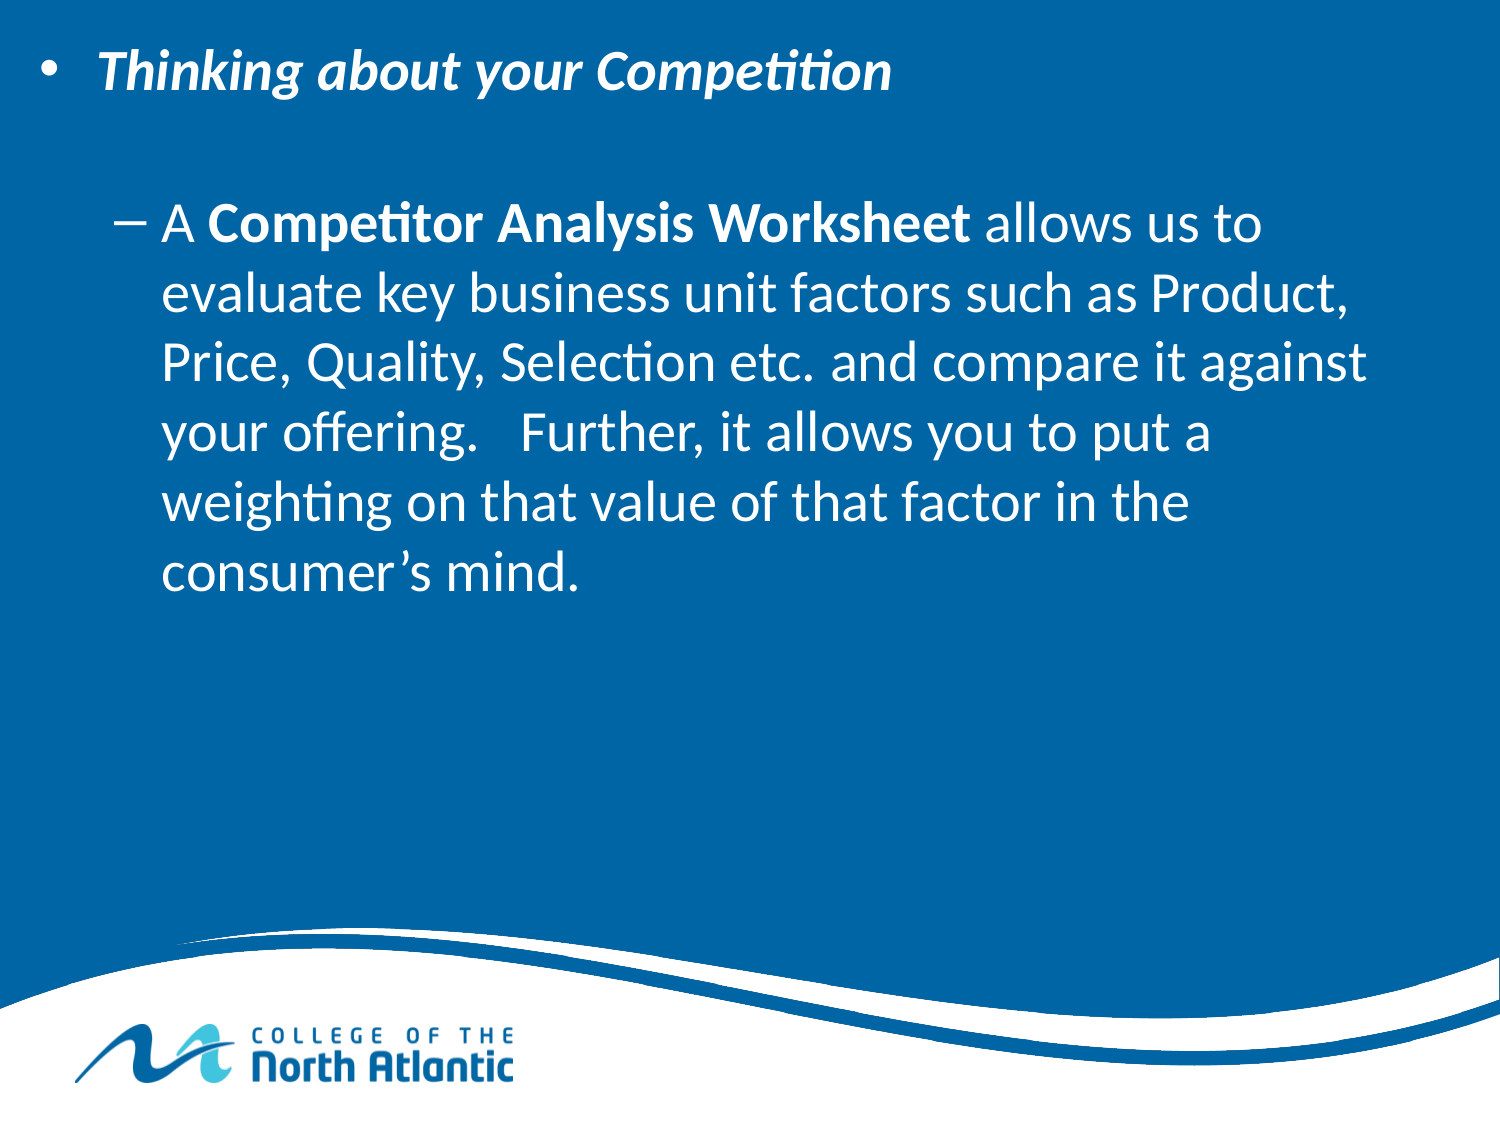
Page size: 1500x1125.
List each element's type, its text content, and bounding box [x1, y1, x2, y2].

picture [0, 928, 1500, 1125]
list Thinking about your Competition A Competitor Analysis Worksheet allows us to evaluate key business unit factors such as Product, Price, Quality, Selection etc. and compare it against your offering. Further, it allows you to put a weighting on that value of that factor in the consumer’s mind. [24, 24, 1463, 663]
